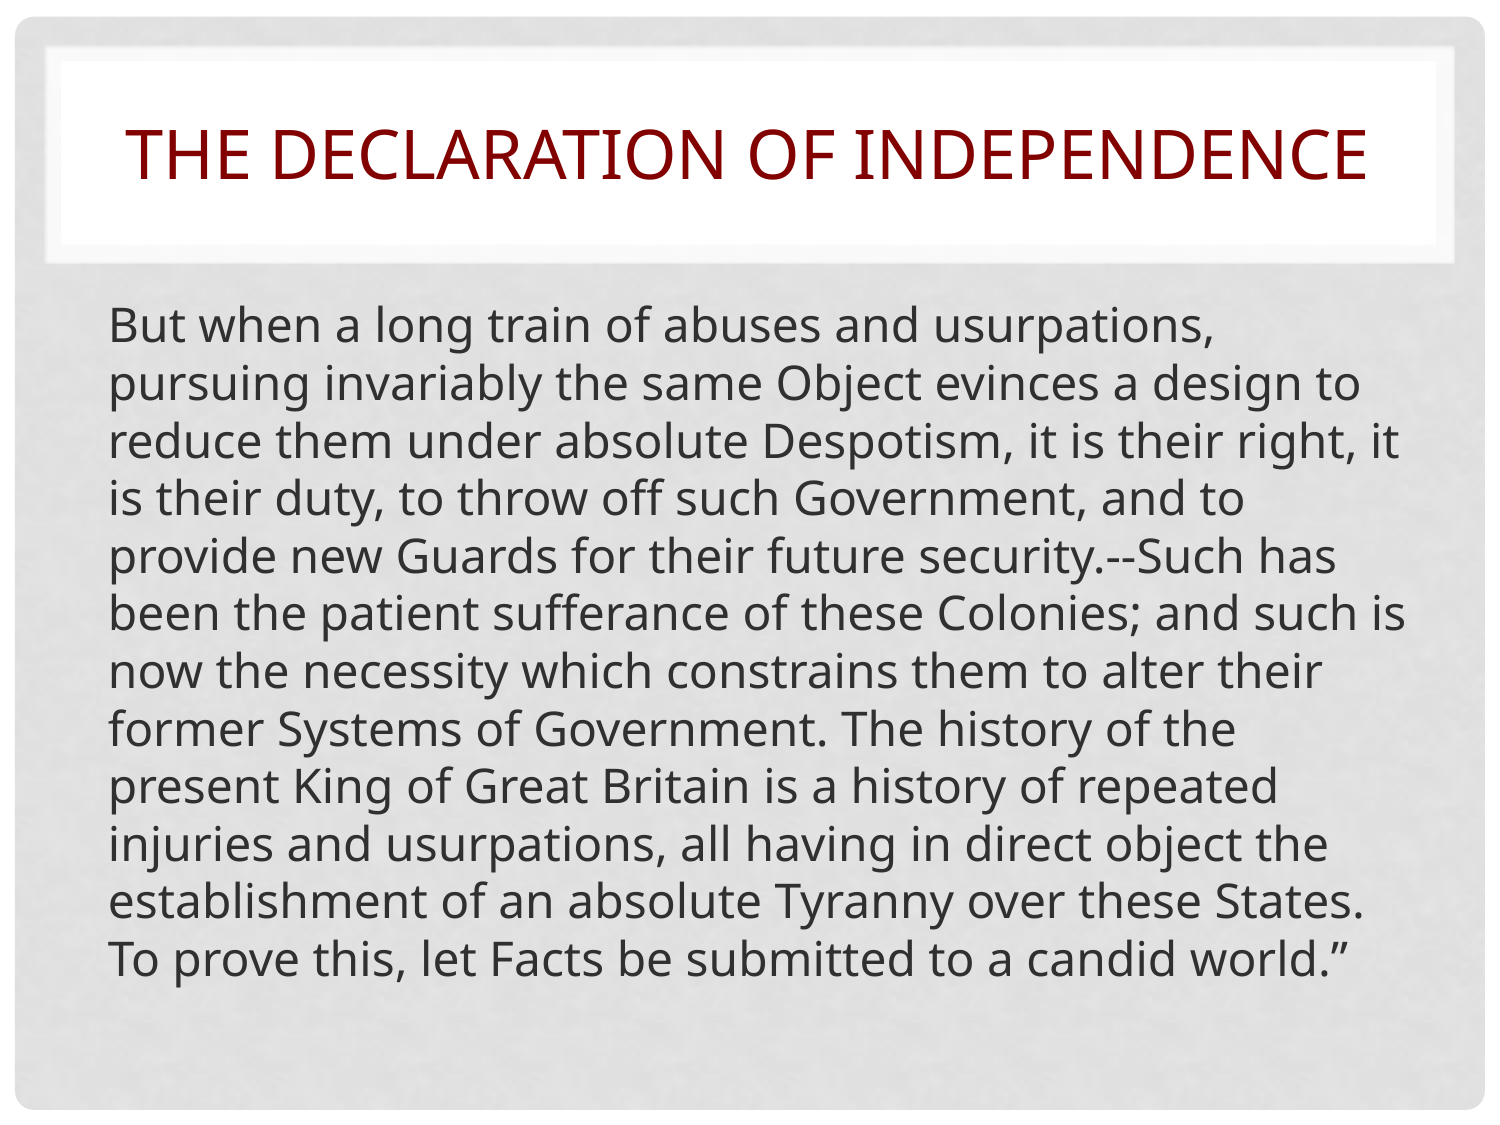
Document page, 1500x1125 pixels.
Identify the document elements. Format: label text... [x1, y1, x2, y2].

title The Declaration of Independence [69, 66, 1425, 238]
list But when a long train of abuses and usurpations, pursuing invariably the same Object evinces a design to reduce them under absolute Despotism, it is their right, it is their duty, to throw off such Government, and to provide new Guards for their future security.--Such has been the patient sufferance of these Colonies; and such is now the necessity which constrains them to alter their former Systems of Government. The history of the present King of Great Britain is a history of repeated injuries and usurpations, all having in direct object the establishment of an absolute Tyranny over these States. To prove this, let Facts be submitted to a candid world.” [75, 287, 1425, 1005]
